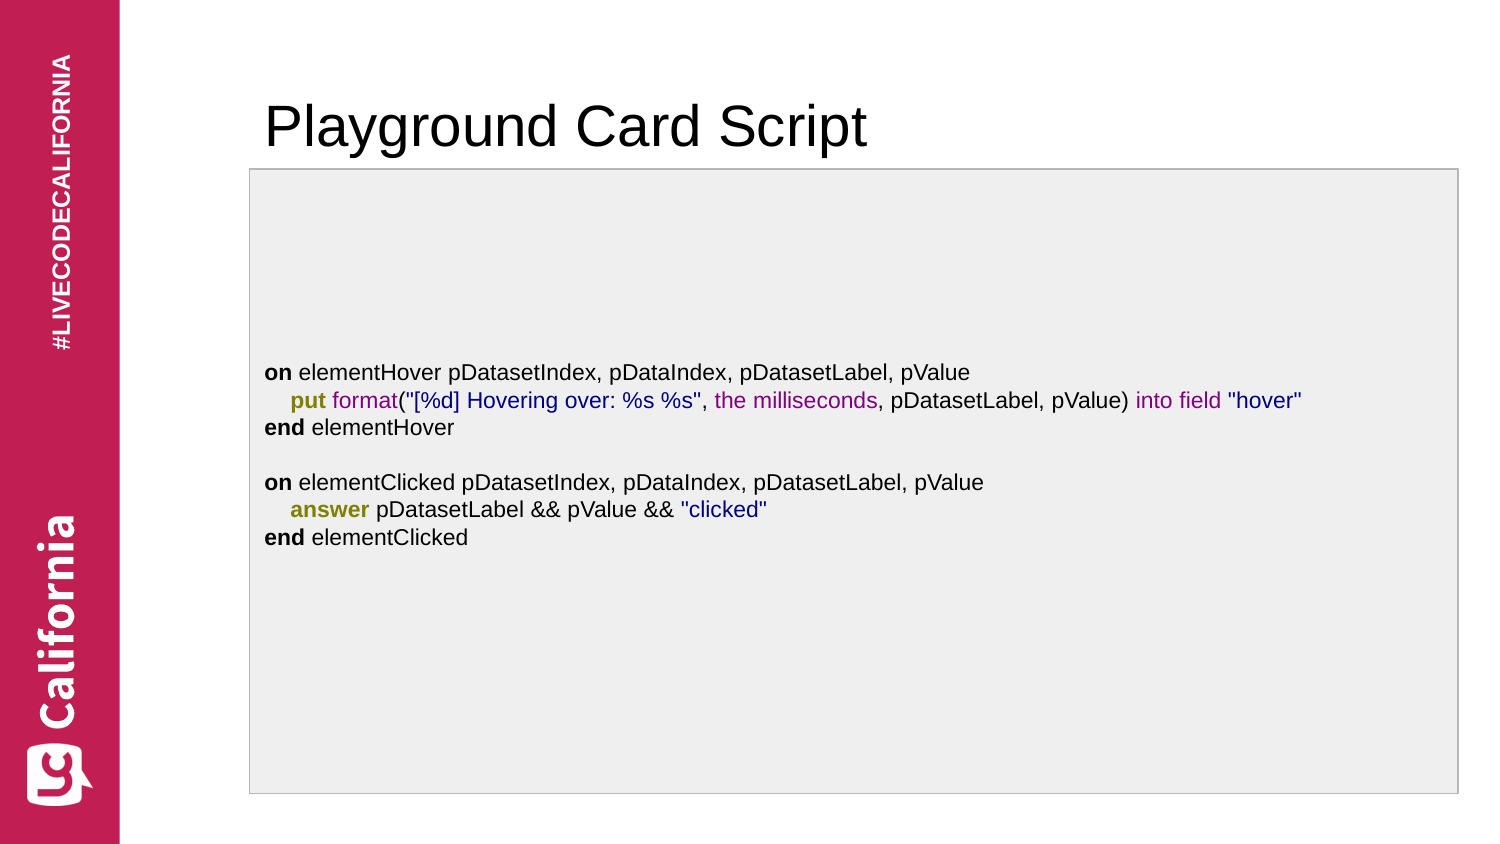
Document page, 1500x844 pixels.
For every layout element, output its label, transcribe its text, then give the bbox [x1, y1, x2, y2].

text_box on elementHover pDatasetIndex, pDataIndex, pDatasetLabel, pValue put format("[%d] Hovering over: %s %s", the milliseconds, pDatasetLabel, pValue) into field "hover" end elementHover on elementClicked pDatasetIndex, pDataIndex, pDatasetLabel, pValue answer pDatasetLabel && pValue && "clicked" end elementClicked [249, 169, 1459, 794]
picture [0, 0, 120, 844]
title Playground Card Script [249, 72, 1417, 169]
